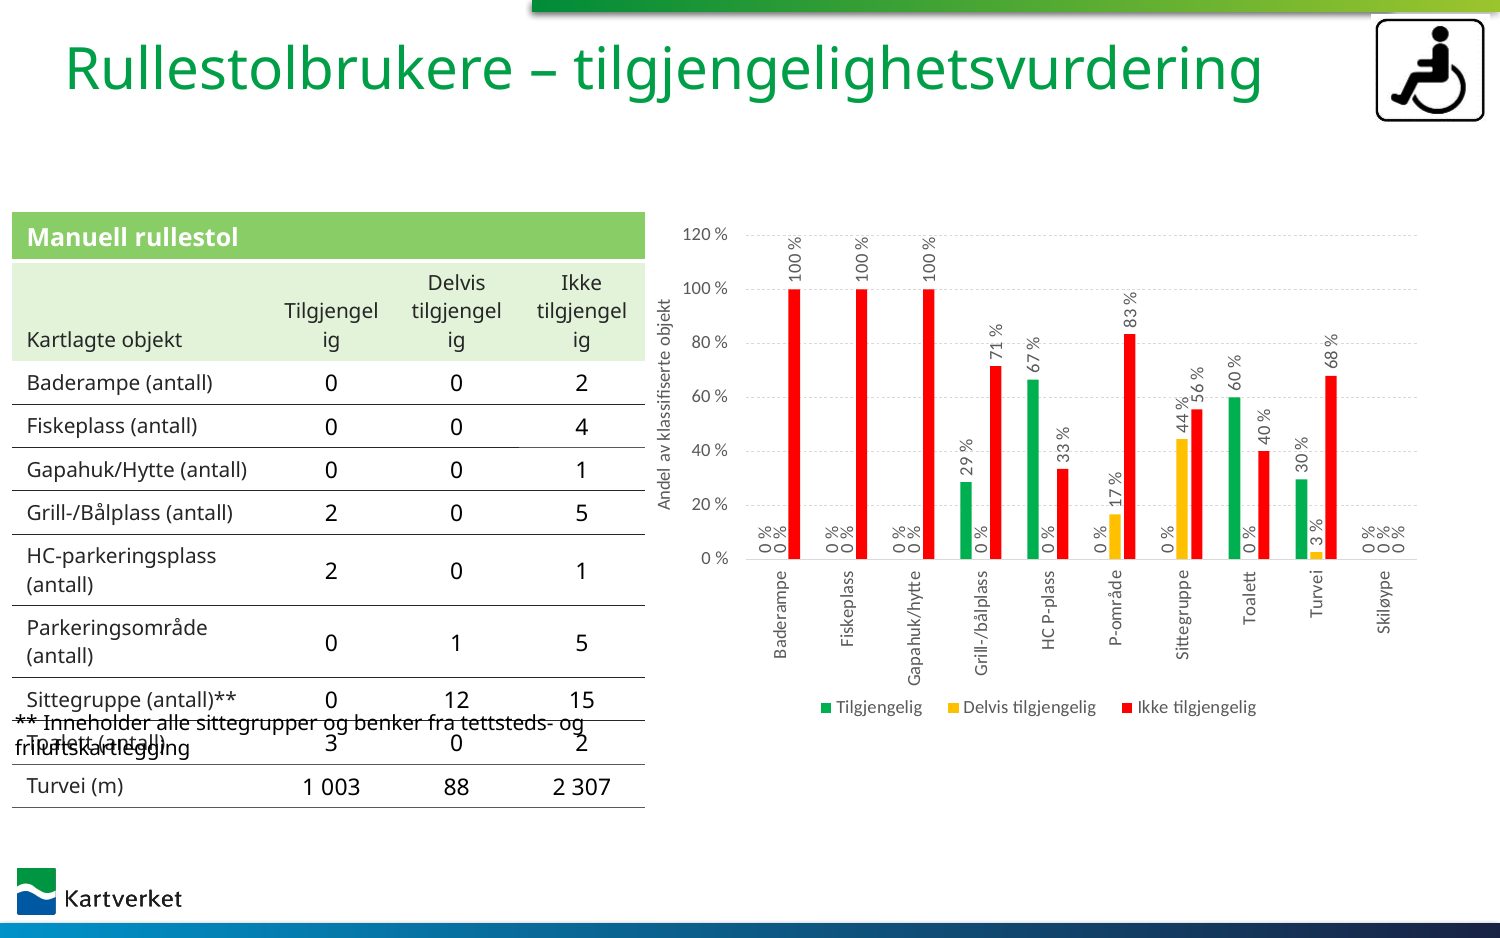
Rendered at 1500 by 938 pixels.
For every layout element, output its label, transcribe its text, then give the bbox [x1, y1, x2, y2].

table_cell 0 [269, 448, 394, 490]
table_cell 2 307 [519, 768, 645, 807]
text_box Rullestolbrukere – tilgjengelighetsvurdering [49, 12, 1372, 109]
table_cell 2 [269, 535, 394, 605]
table_cell 1 [519, 535, 638, 605]
table_cell 0 [269, 678, 394, 702]
table_cell 0 [394, 448, 519, 490]
table_cell HC-parkeringsplass (antall) [12, 535, 269, 605]
table_cell 2 [269, 491, 394, 534]
table_cell 0 [394, 491, 519, 534]
table_cell Gapahuk/Hytte (antall) [12, 448, 269, 490]
table_cell Tilgjengelig [269, 263, 394, 361]
picture [643, 218, 1427, 728]
table_cell Baderampe (antall) [12, 361, 269, 404]
table_cell Delvis tilgjengelig [394, 263, 519, 361]
table_cell 0 [394, 405, 519, 447]
table_cell Parkeringsområde (antall) [12, 606, 269, 677]
table_cell Fiskeplass (antall) [12, 405, 269, 447]
table_cell Kartlagte objekt [12, 263, 269, 361]
table_cell 15 [519, 678, 638, 702]
table_cell Ikke tilgjengelig [519, 263, 638, 361]
text_box ** Inneholder alle sittegrupper og benker fra tettsteds- og friluftskartlegging [0, 702, 745, 768]
table_cell 1 003 [269, 768, 394, 807]
table_cell 5 [519, 606, 638, 677]
table_cell 1 [394, 606, 519, 677]
table_cell Sittegruppe (antall)** [12, 678, 269, 702]
table_cell 0 [269, 606, 394, 677]
table_cell 1 [519, 448, 638, 490]
picture [1371, 13, 1491, 127]
table_cell 5 [519, 491, 638, 534]
table_cell 0 [269, 405, 394, 447]
table_cell 2 [519, 361, 638, 404]
table_header Manuell rullestol [12, 212, 645, 259]
table_cell 88 [394, 768, 519, 807]
table_cell 0 [394, 361, 519, 404]
table_cell 0 [394, 535, 519, 605]
table_cell Grill-/Bålplass (antall) [12, 491, 269, 534]
table_cell 4 [519, 405, 638, 447]
table_cell 0 [269, 361, 394, 404]
table_cell 12 [394, 678, 519, 702]
table_cell Turvei (m) [12, 768, 269, 807]
